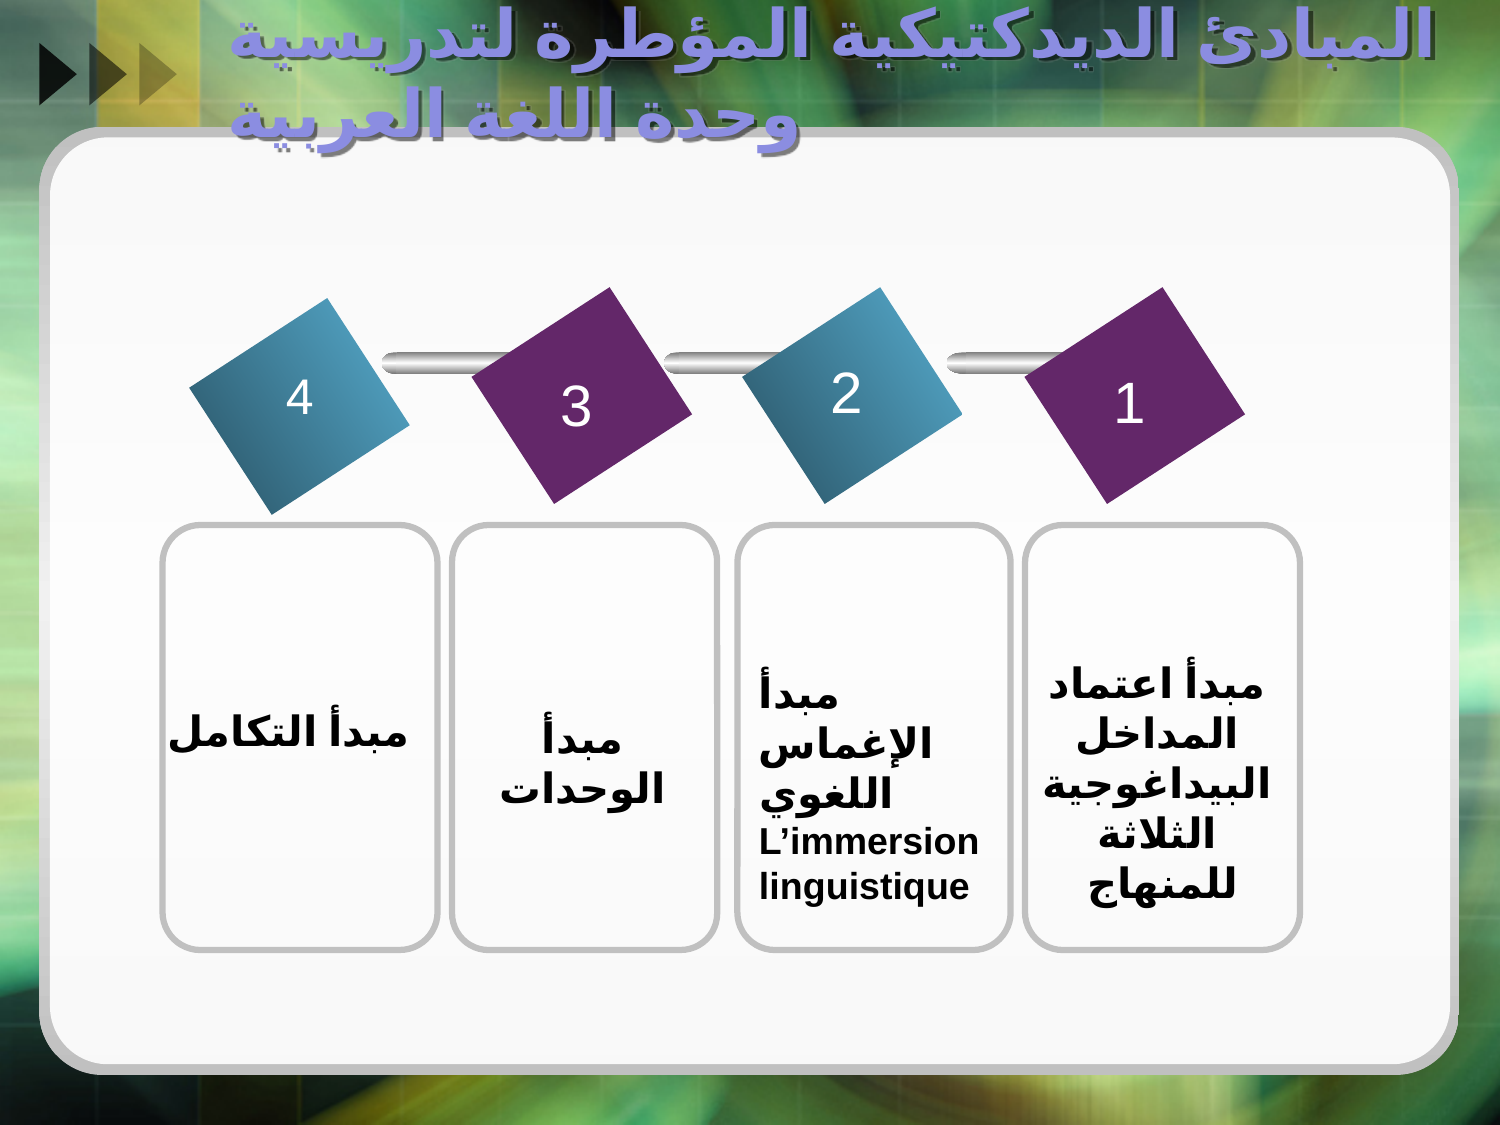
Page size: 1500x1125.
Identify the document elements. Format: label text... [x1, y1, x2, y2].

text_box مبدأ اعتماد المداخل البيداغوجية الثلاثة للمنهاج [1020, 649, 1294, 914]
text_box مبدأ الوحدات [459, 704, 705, 820]
text_box [452, 525, 718, 951]
text_box مبدأ التكامل [149, 697, 428, 763]
text_box مبدأ الإغماس اللغوي L’immersion linguistique [744, 659, 1007, 915]
title المبادئ الديدكتيكية المؤطرة لتدريسية وحدة اللغة العربية [212, 24, 1463, 118]
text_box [216, 319, 1218, 483]
text_box [1014, 564, 1300, 626]
text_box [1025, 626, 1301, 951]
text_box [162, 525, 438, 951]
text_box [737, 524, 1011, 951]
text_box [1025, 525, 1300, 564]
picture [0, 0, 1500, 1125]
